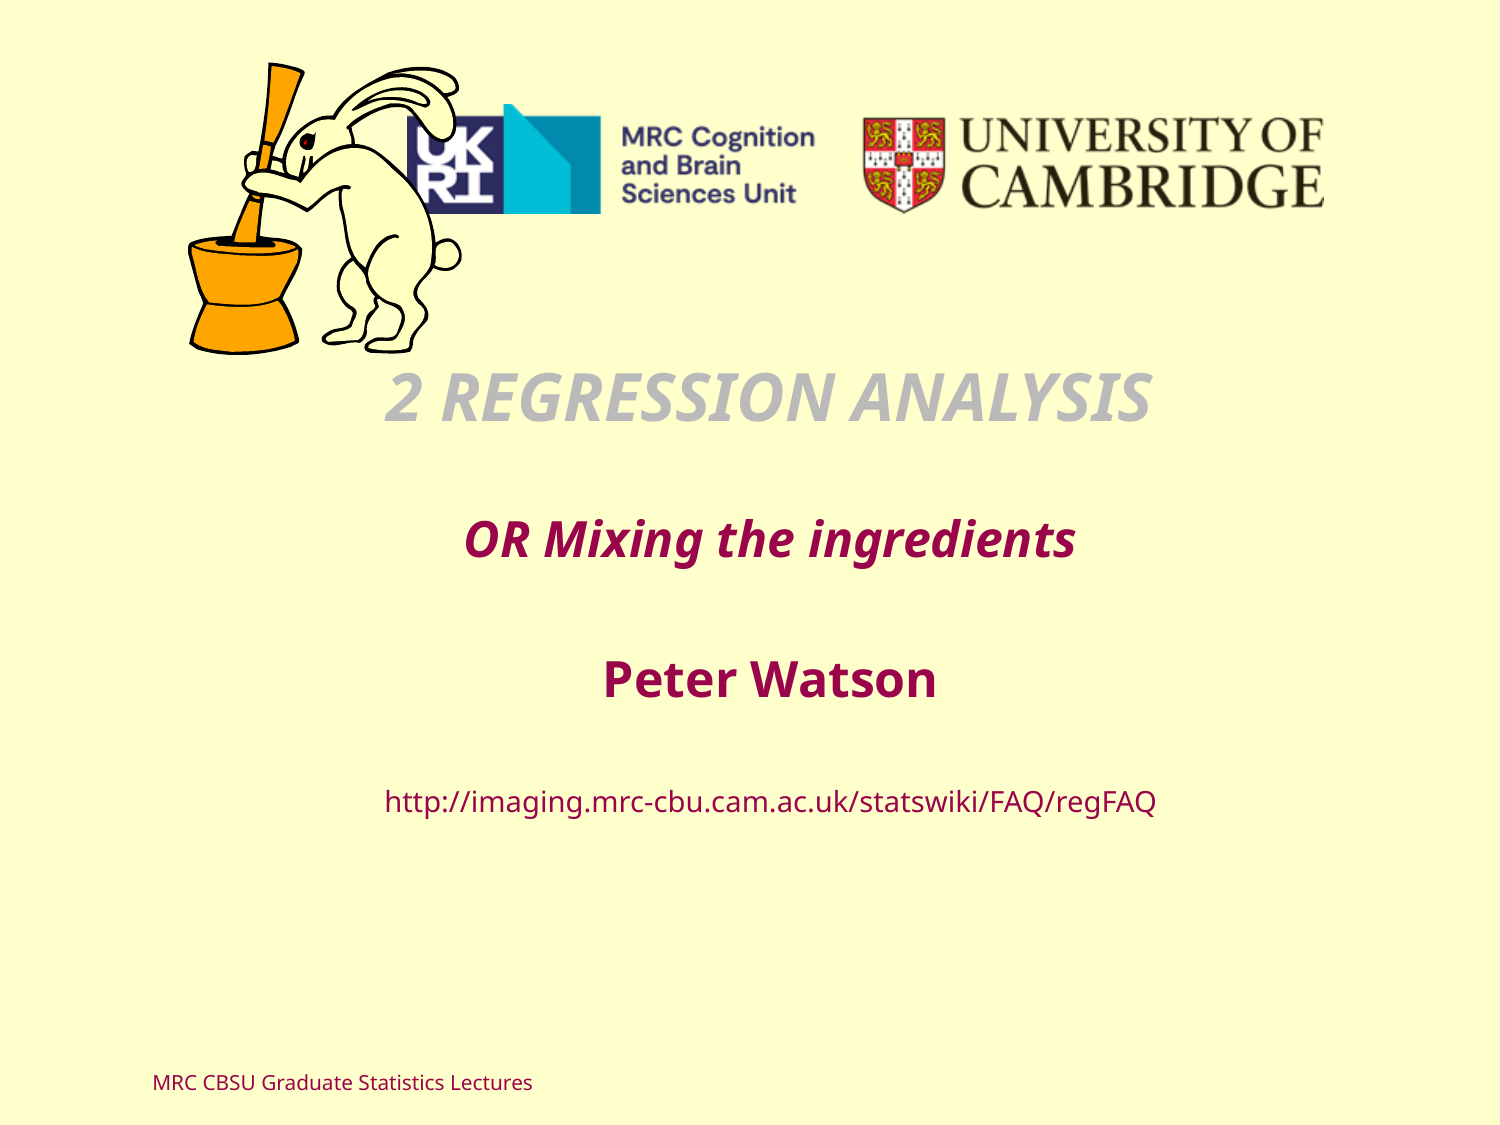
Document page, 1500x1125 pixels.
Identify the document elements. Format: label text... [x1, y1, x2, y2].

picture [463, 104, 1324, 214]
subtitle OR Mixing the ingredients Peter Watson http://imaging.mrc-cbu.cam.ac.uk/statswiki/FAQ/regFAQ [262, 500, 1280, 553]
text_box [187, 62, 463, 359]
title 2 REGRESSION ANALYSIS [262, 312, 1279, 488]
footer MRC CBSU Graduate Statistics Lectures [137, 1062, 988, 1101]
